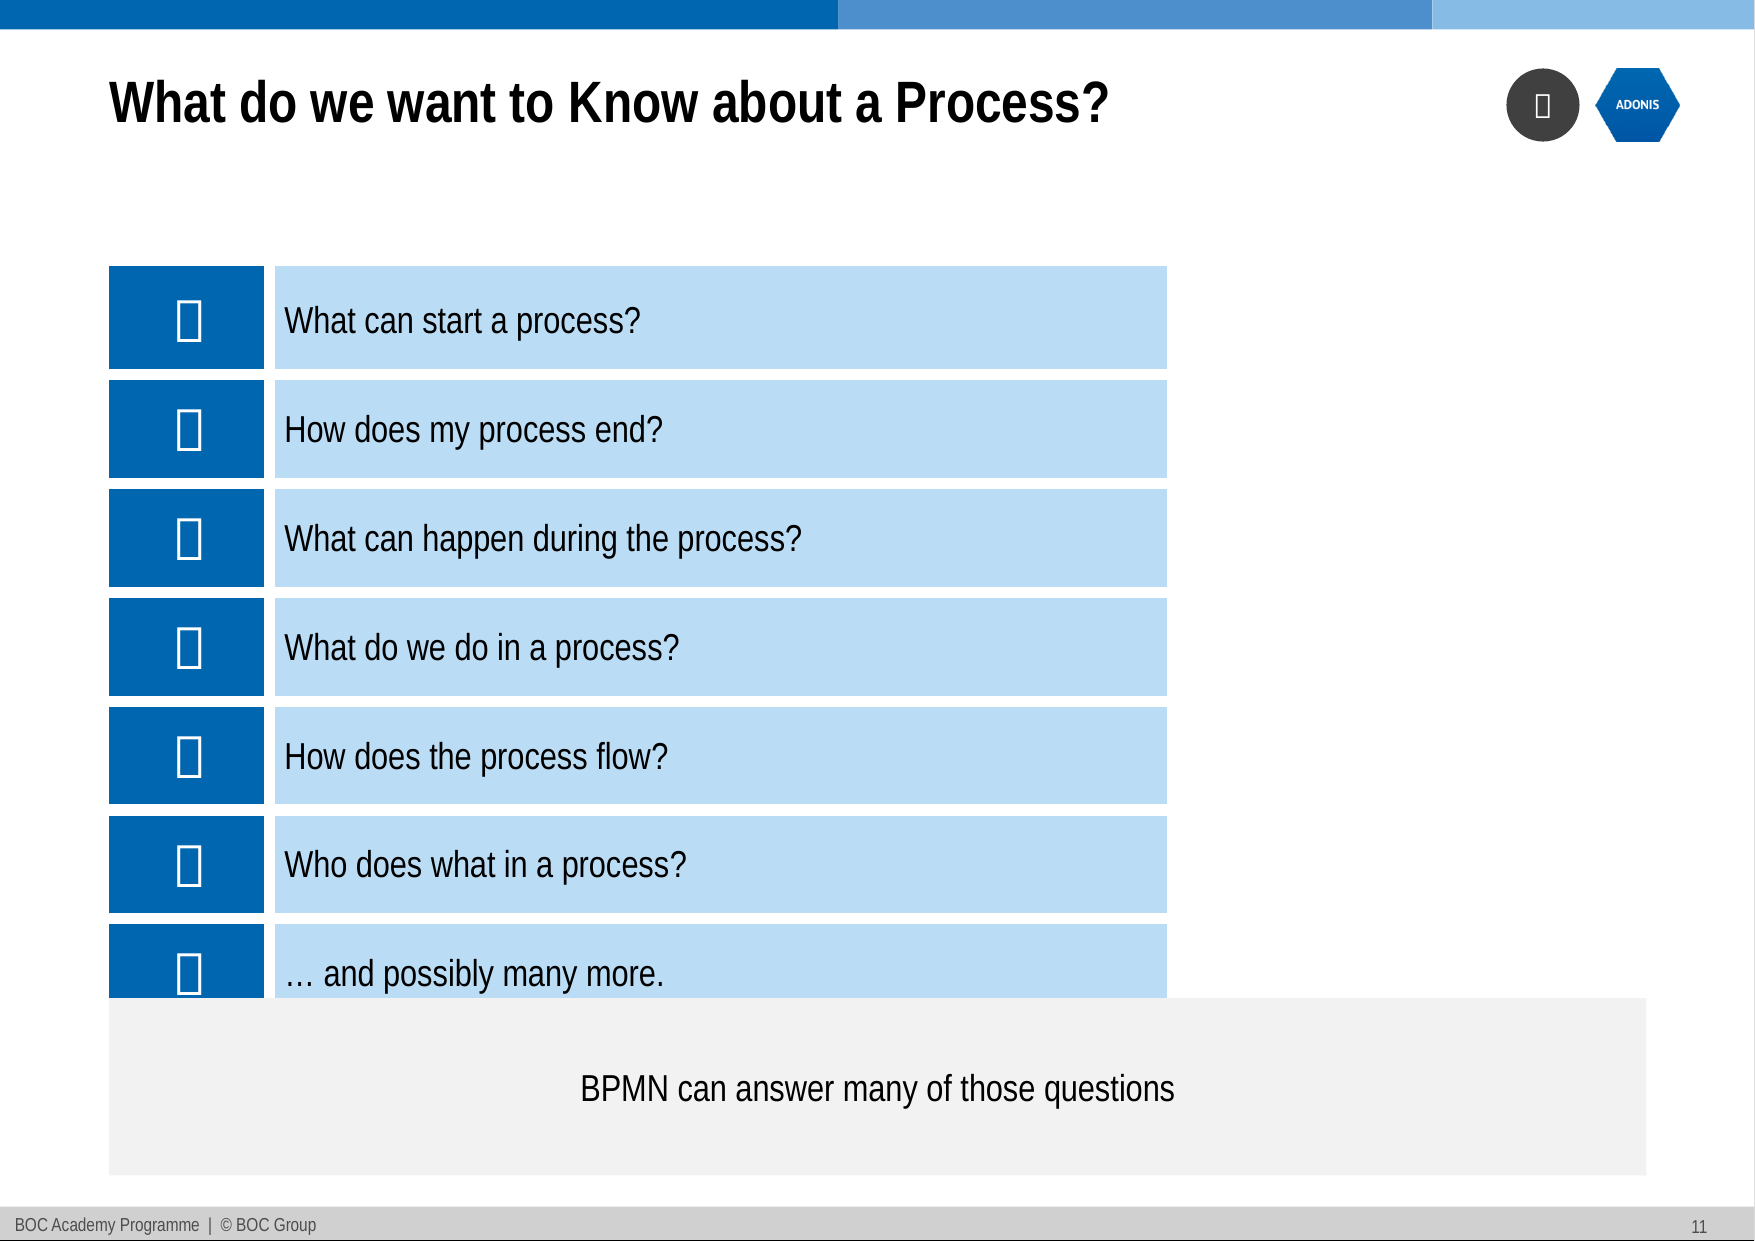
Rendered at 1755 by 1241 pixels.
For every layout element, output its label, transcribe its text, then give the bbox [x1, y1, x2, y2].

table_cell … and possibly many more. [275, 924, 1167, 998]
table_cell  [109, 707, 264, 804]
picture [1595, 68, 1680, 142]
table_cell  [109, 816, 264, 913]
table_cell Who does what in a process? [275, 816, 1167, 913]
table_cell What can happen during the process? [275, 489, 1167, 587]
table_cell How does the process flow? [275, 707, 1167, 804]
table_cell  [109, 924, 264, 998]
table_cell How does my process end? [275, 380, 1167, 478]
table_cell  [109, 489, 264, 587]
table_cell  [109, 598, 264, 696]
title What do we want to Know about a Process? [109, 55, 1595, 156]
table_header  [109, 266, 264, 369]
table_cell What do we do in a process? [275, 598, 1167, 696]
table_header What can start a process? [275, 266, 1167, 369]
text_box BPMN can answer many of those questions [109, 998, 1647, 1176]
table_cell  [109, 380, 264, 478]
